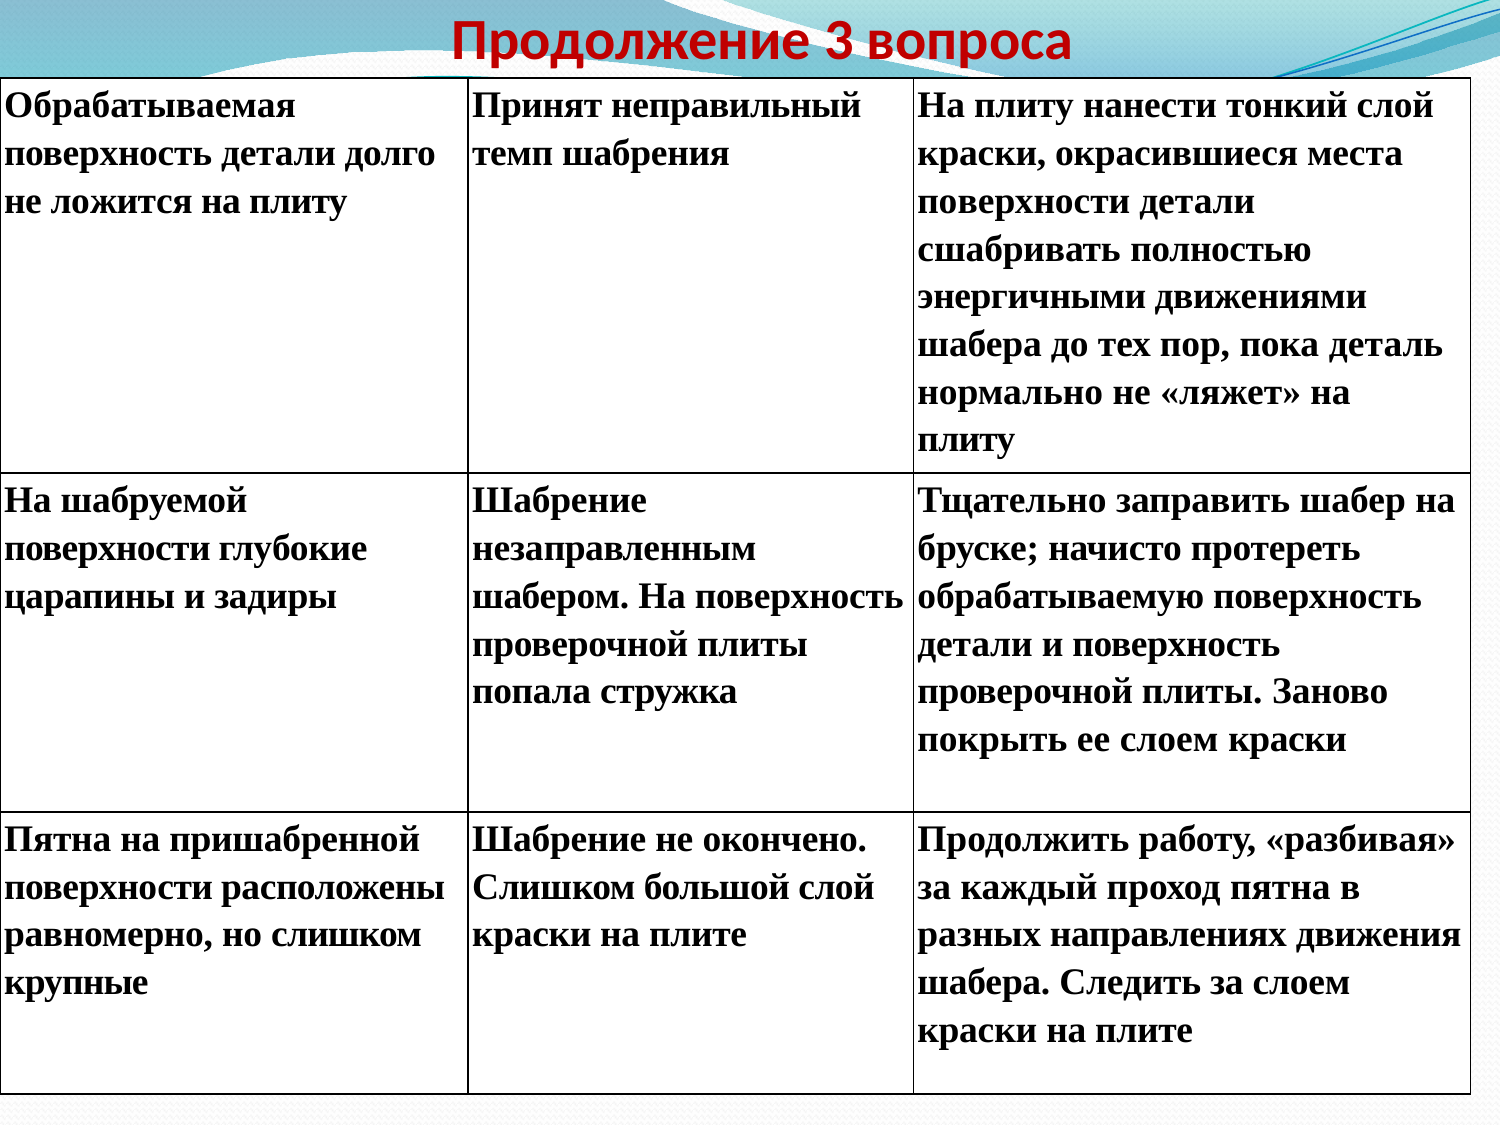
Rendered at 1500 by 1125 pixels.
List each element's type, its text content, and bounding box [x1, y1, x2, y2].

title Продолжение 3 вопроса [0, 0, 1500, 79]
table_cell На шабруемой поверхности глубокие царапины и задиры [1, 474, 467, 811]
table_header Обрабатываемая поверхность детали долго не ложится на плиту [1, 79, 467, 472]
table_cell Шабрение незаправленным шабером. На поверхность проверочной плиты попала стружка [469, 474, 913, 811]
table_header Принят неправильный темп шабрения [469, 79, 913, 472]
table_cell Шабрение не окончено. Слишком большой слой краски на плите [469, 813, 913, 1093]
table_cell Тщательно заправить шабер на бруске; начисто протереть обрабатываемую поверхность детали и поверхность проверочной плиты. Заново покрыть ее слоем краски [914, 474, 1470, 811]
table_header На плиту нанести тонкий слой краски, окрасившиеся места поверхности детали сшабривать полностью энергичными движениями шабера до тех пор, пока деталь нормально не «ляжет» на плиту [914, 79, 1470, 472]
table_cell Продолжить работу, «разбивая» за каждый проход пятна в разных направлениях движения шабера. Следить за слоем краски на плите [914, 813, 1470, 1093]
table_cell Пятна на пришабренной поверхности расположены равномерно, но слишком крупные [1, 813, 467, 1093]
